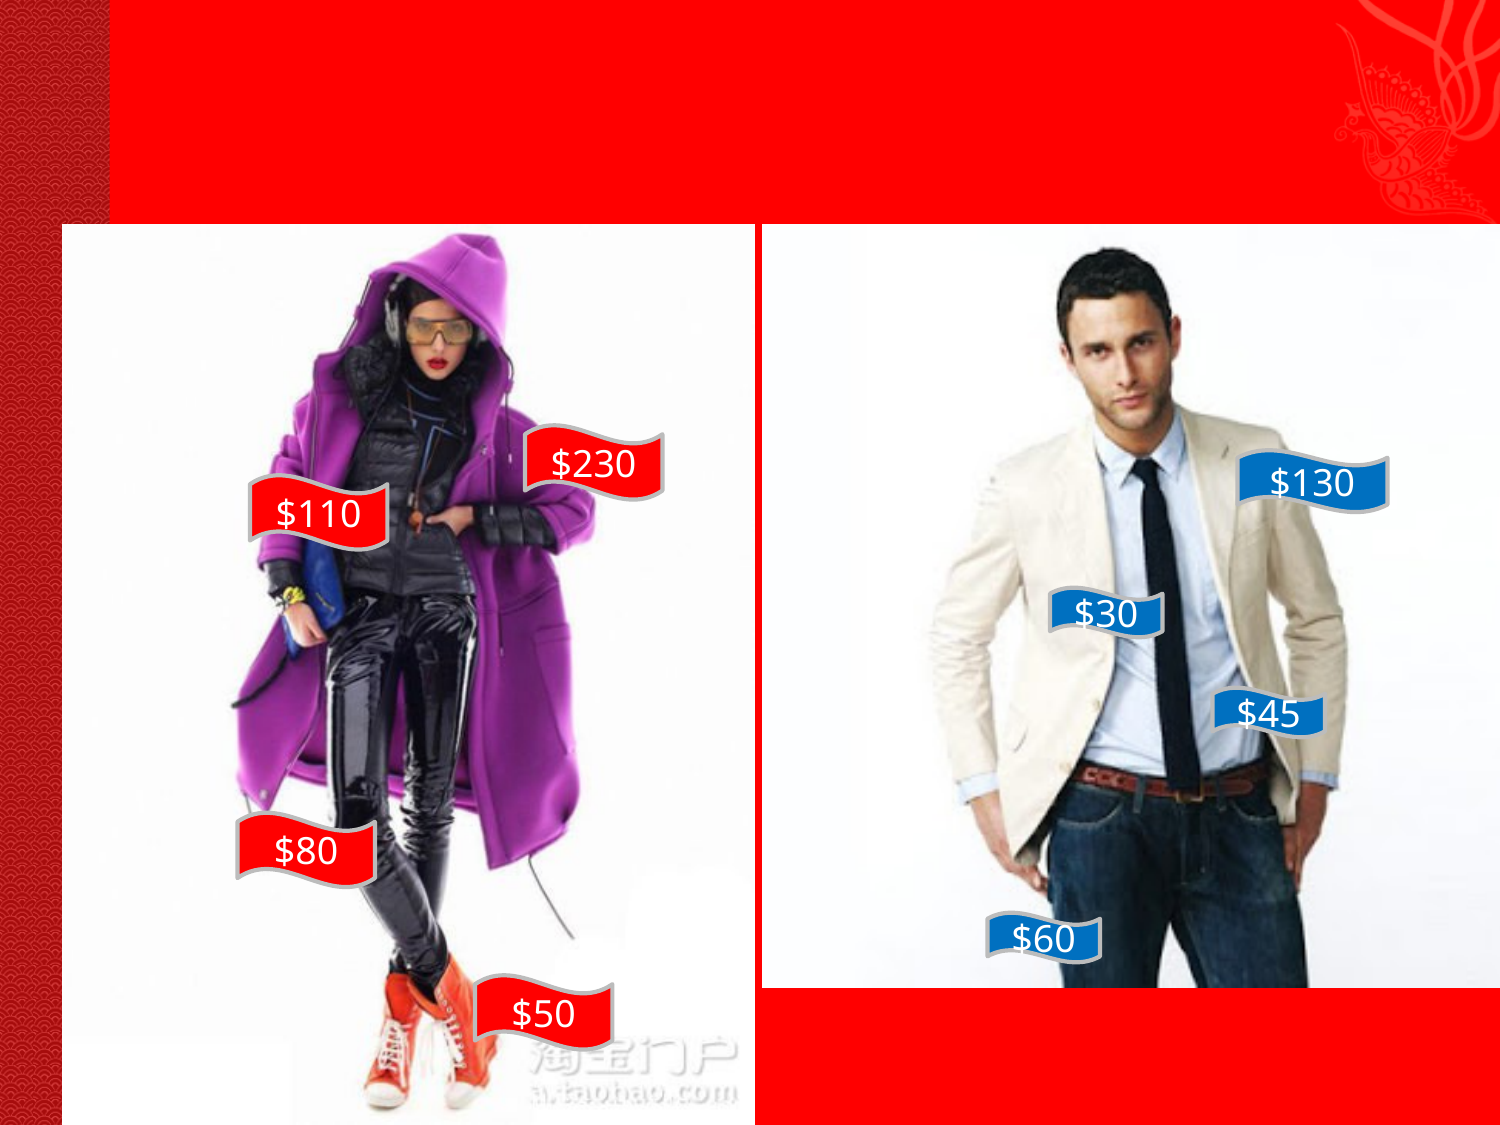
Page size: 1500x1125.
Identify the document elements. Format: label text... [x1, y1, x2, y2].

picture [61, 224, 755, 1125]
list En grupos de 2 o 3, usen la plantilla para planear una lección para programar una de las siguientes: Dar direcciones y los medios de transporte. o Pedir comida en un restaurante. [1334, 0, 1500, 213]
picture [761, 224, 1500, 988]
